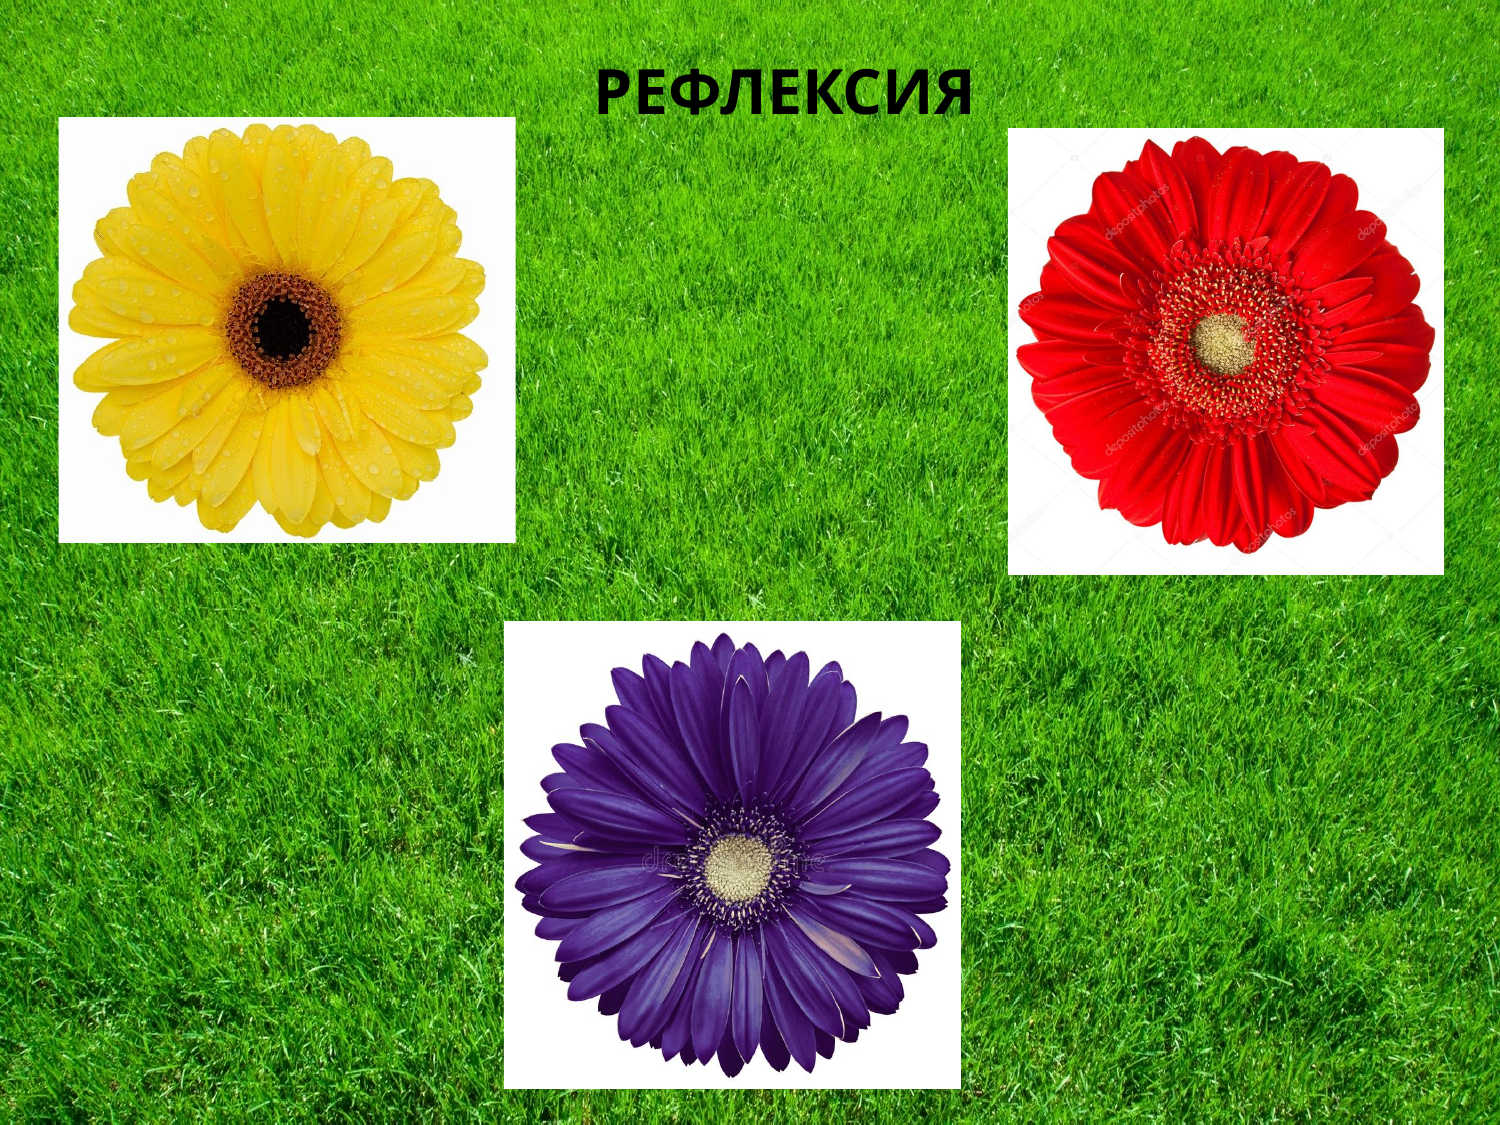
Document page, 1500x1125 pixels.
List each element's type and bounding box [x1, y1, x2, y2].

picture [0, 0, 1500, 1125]
list [58, 116, 517, 544]
